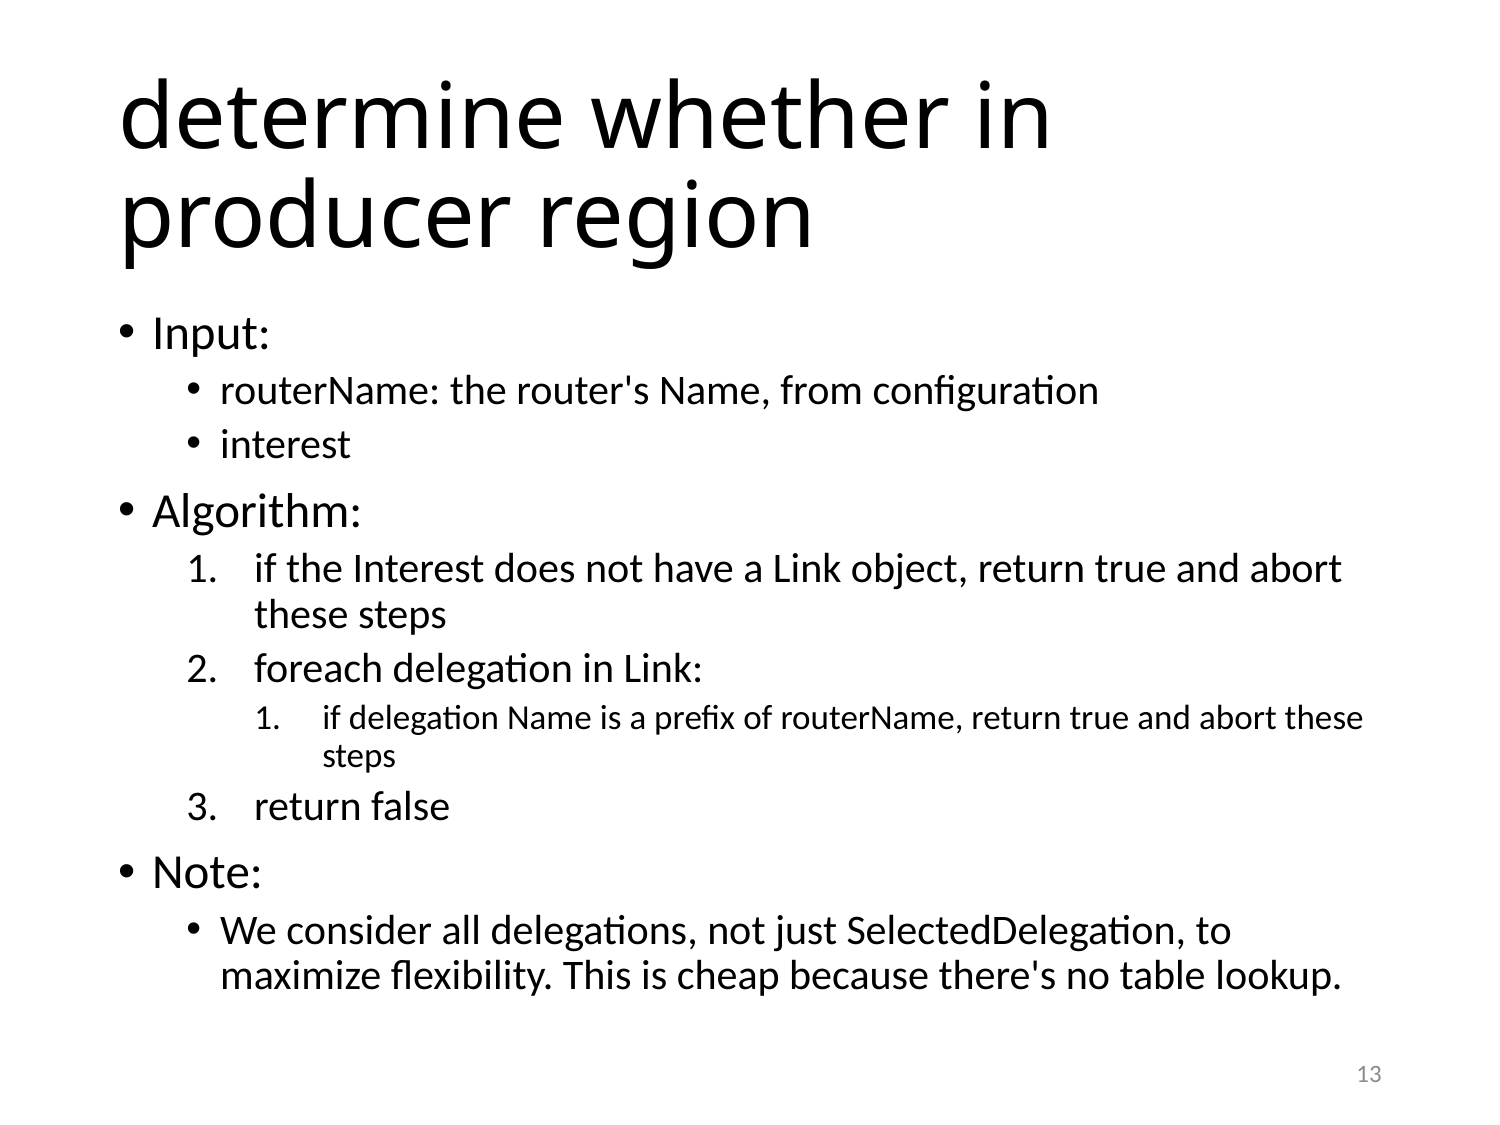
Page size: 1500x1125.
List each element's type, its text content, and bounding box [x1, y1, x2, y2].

slide_number 13 [1059, 1042, 1397, 1103]
list Input: routerName: the router's Name, from configuration interest Algorithm: if the Interest does not have a Link object, return true and abort these steps foreach delegation in Link: if delegation Name is a prefix of routerName, return true and abort these steps return false Note: We consider all delegations, not just SelectedDelegation, to maximize flexibility. This is cheap because there's no table lookup. [103, 299, 1397, 1014]
title determine whether in producer region [103, 59, 1397, 278]
